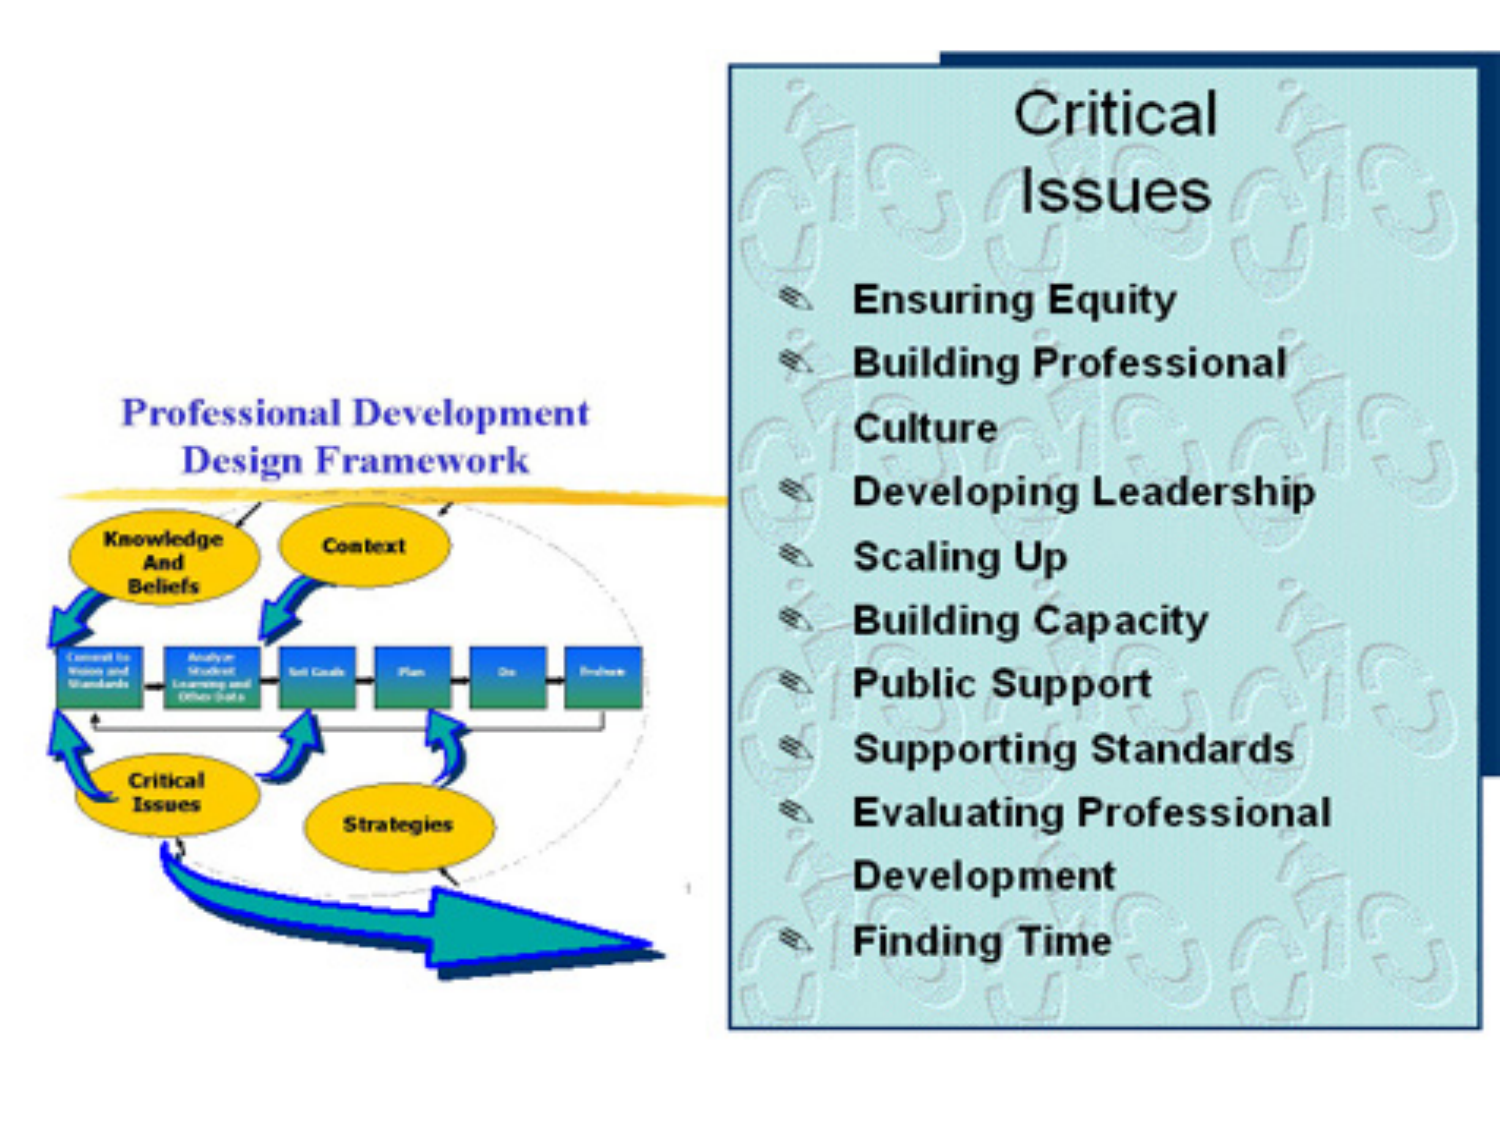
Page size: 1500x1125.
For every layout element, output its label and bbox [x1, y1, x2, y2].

list [0, 49, 1500, 1076]
